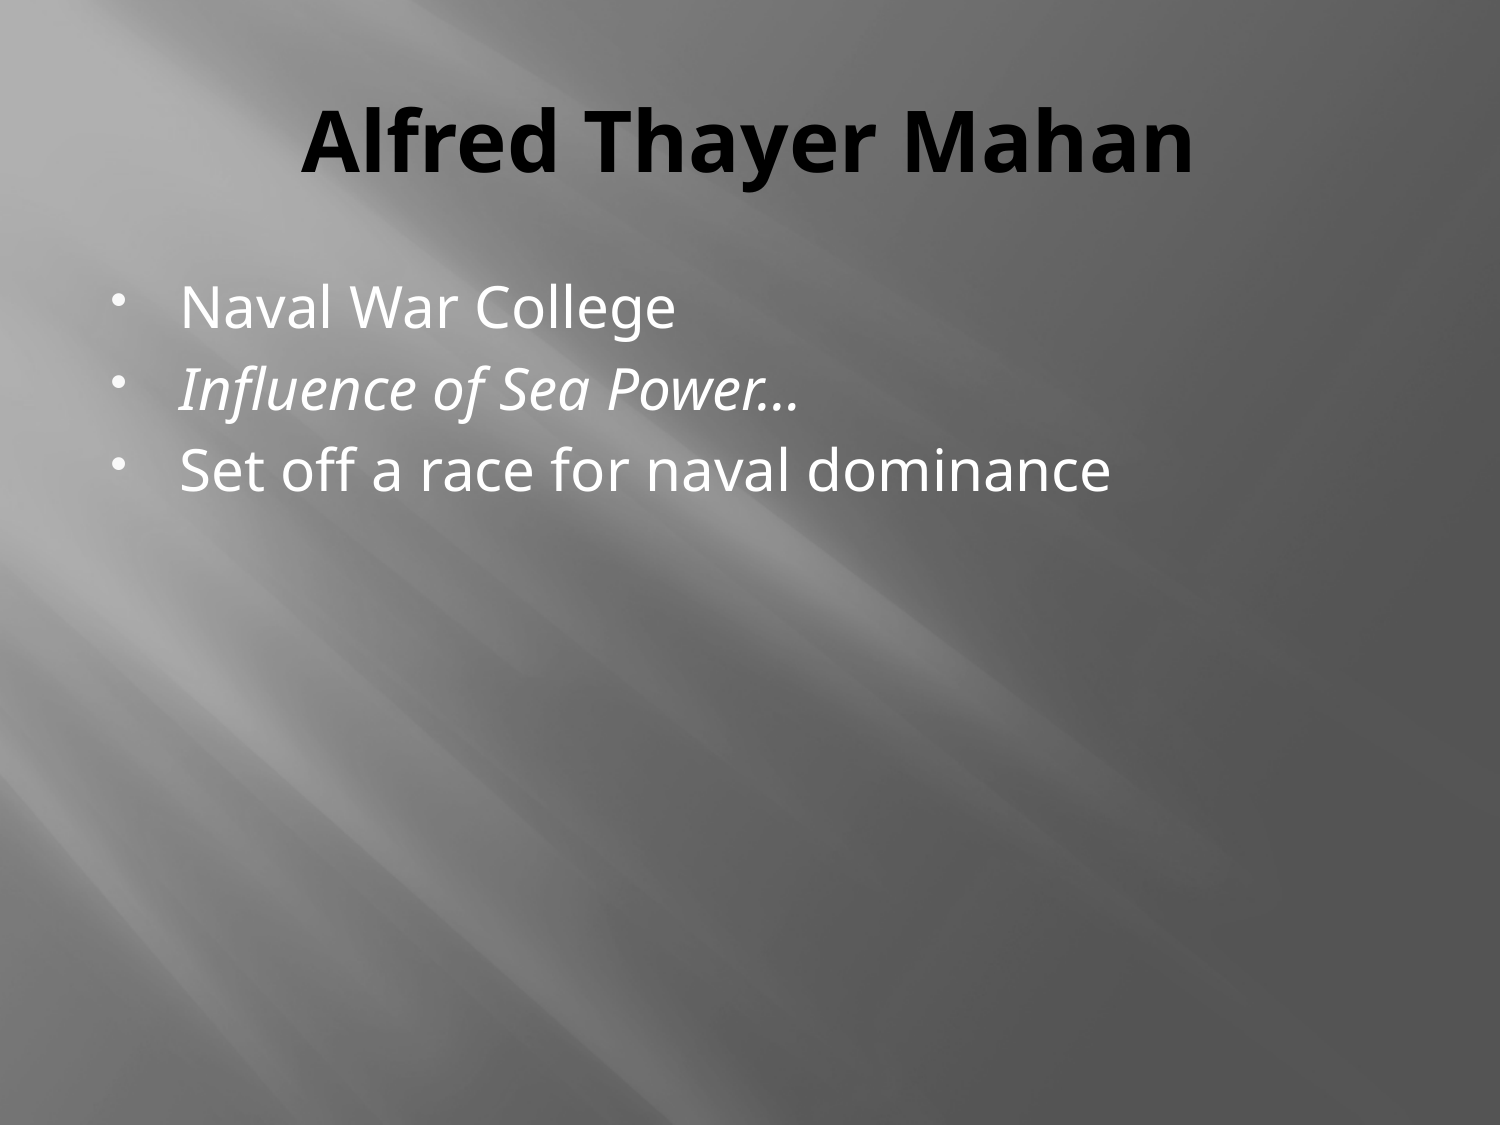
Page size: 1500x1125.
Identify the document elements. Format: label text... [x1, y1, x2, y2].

title Alfred Thayer Mahan [75, 45, 1425, 233]
list Naval War College Influence of Sea Power… Set off a race for naval dominance [75, 262, 1425, 1035]
